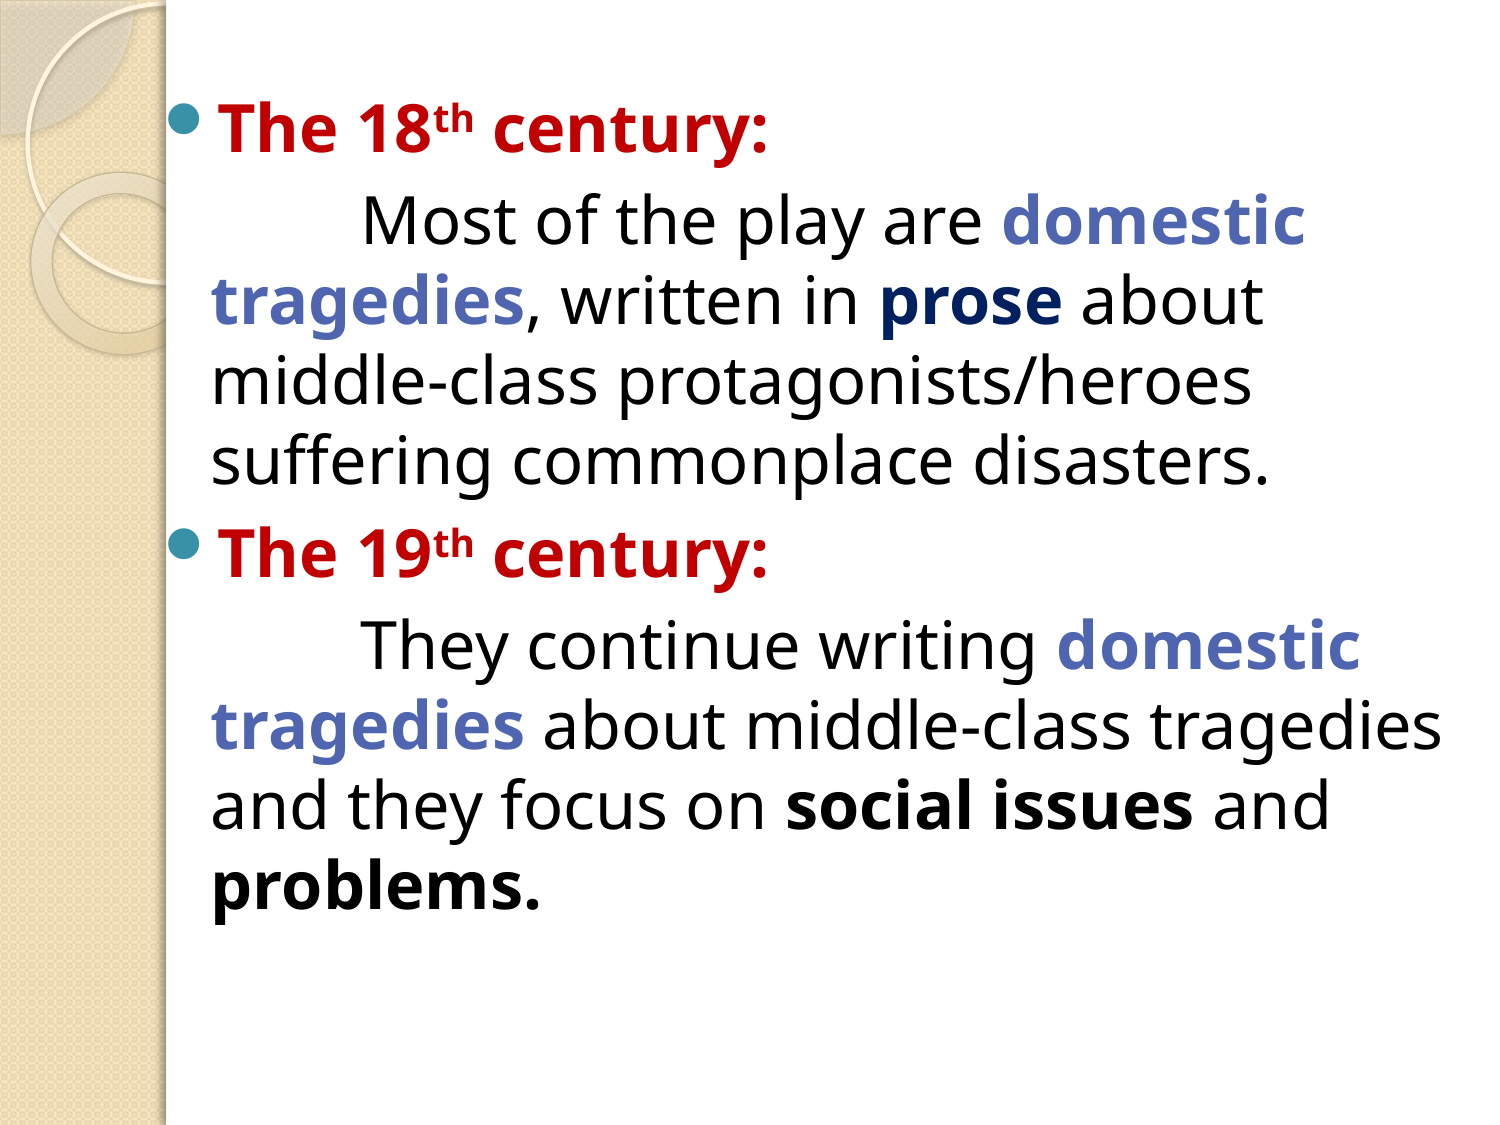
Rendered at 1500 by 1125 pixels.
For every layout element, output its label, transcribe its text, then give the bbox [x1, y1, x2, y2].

list The 18th century: Most of the play are domestic tragedies, written in prose about middle-class protagonists/heroes suffering commonplace disasters. The 19th century: They continue writing domestic tragedies about middle-class tragedies and they focus on social issues and problems. [135, 78, 1500, 1025]
